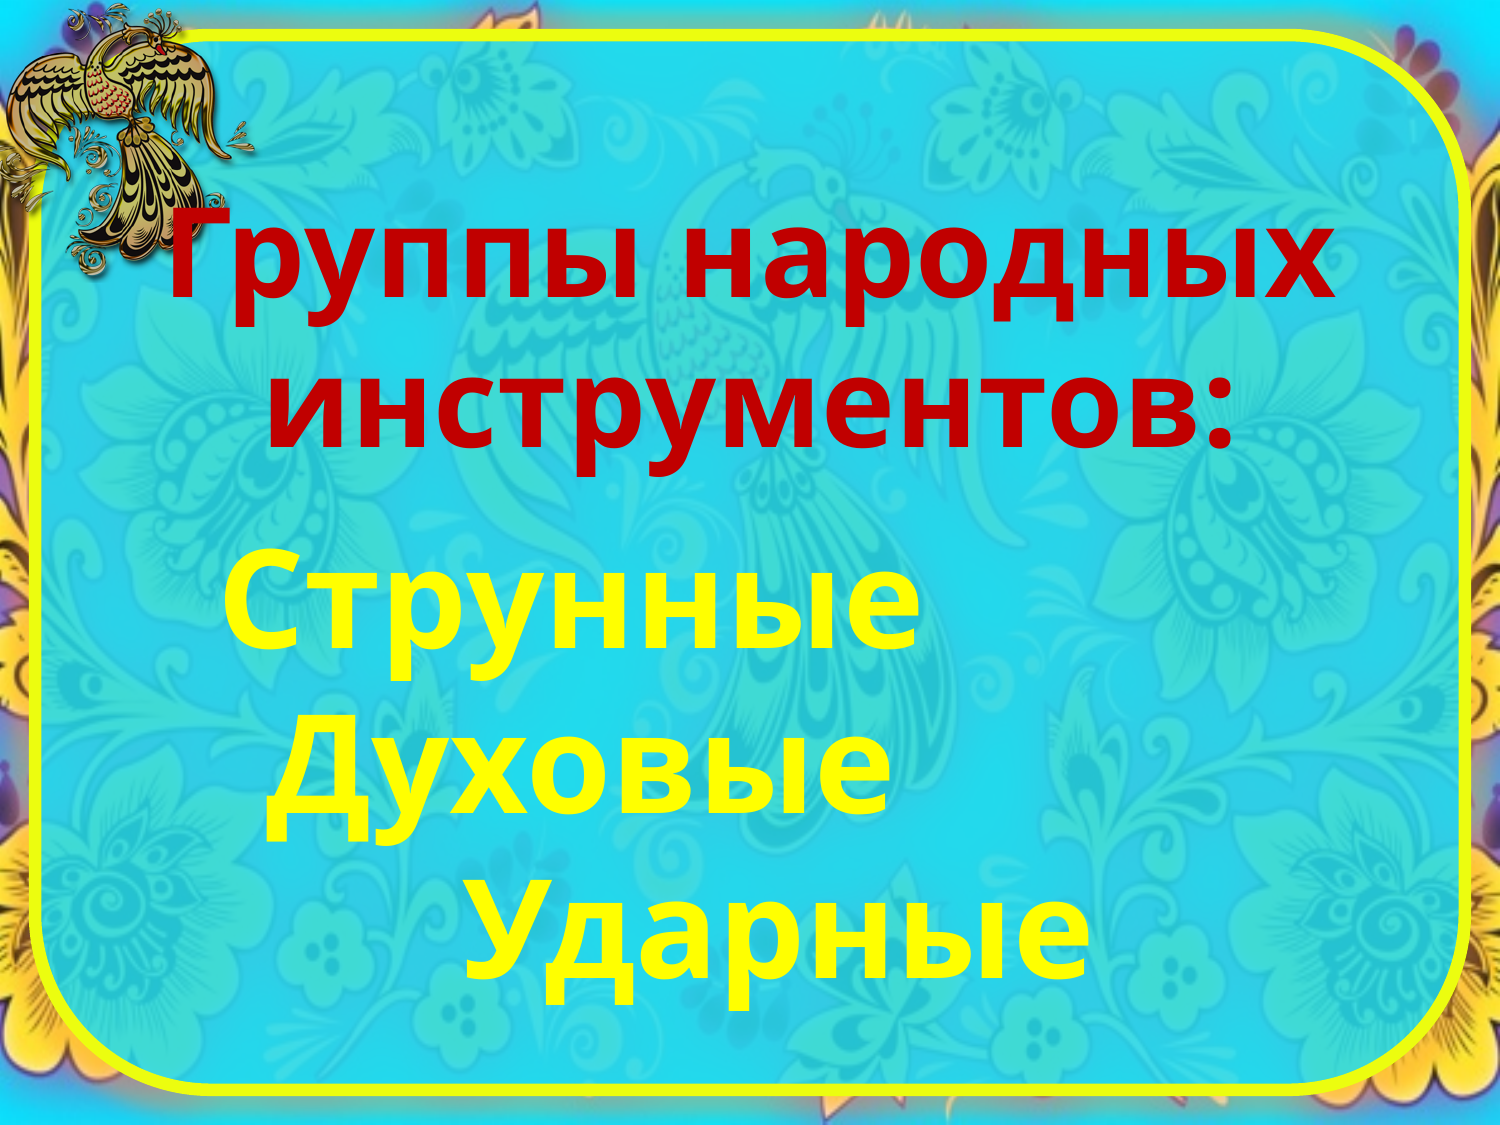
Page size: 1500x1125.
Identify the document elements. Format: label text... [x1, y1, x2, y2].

list Струнные Духовые Ударные [74, 503, 1426, 1006]
title Группы народных инструментов: [74, 140, 1426, 503]
picture [0, 0, 1500, 1125]
